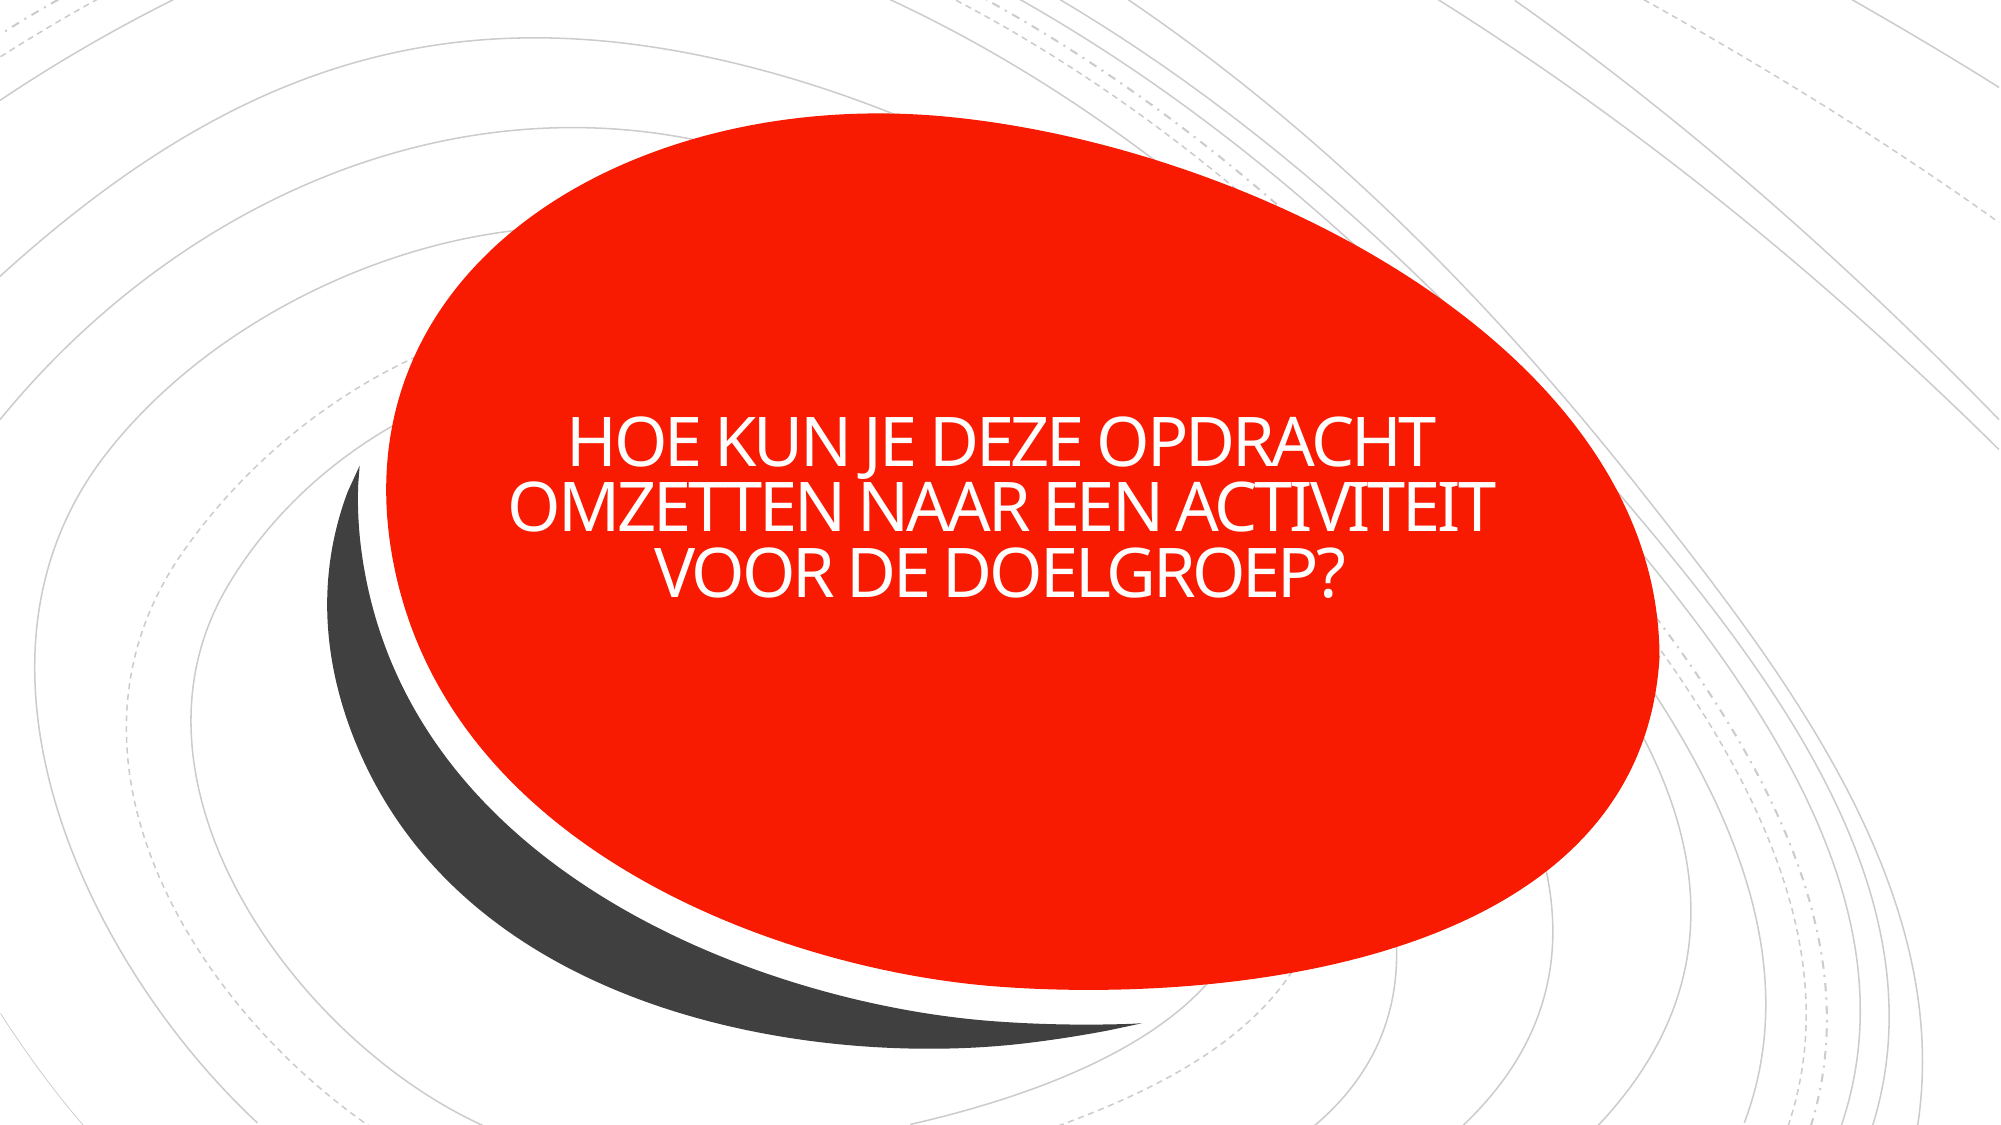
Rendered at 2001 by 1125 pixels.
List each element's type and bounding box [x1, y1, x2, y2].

text_box [0, 0, 2000, 1125]
